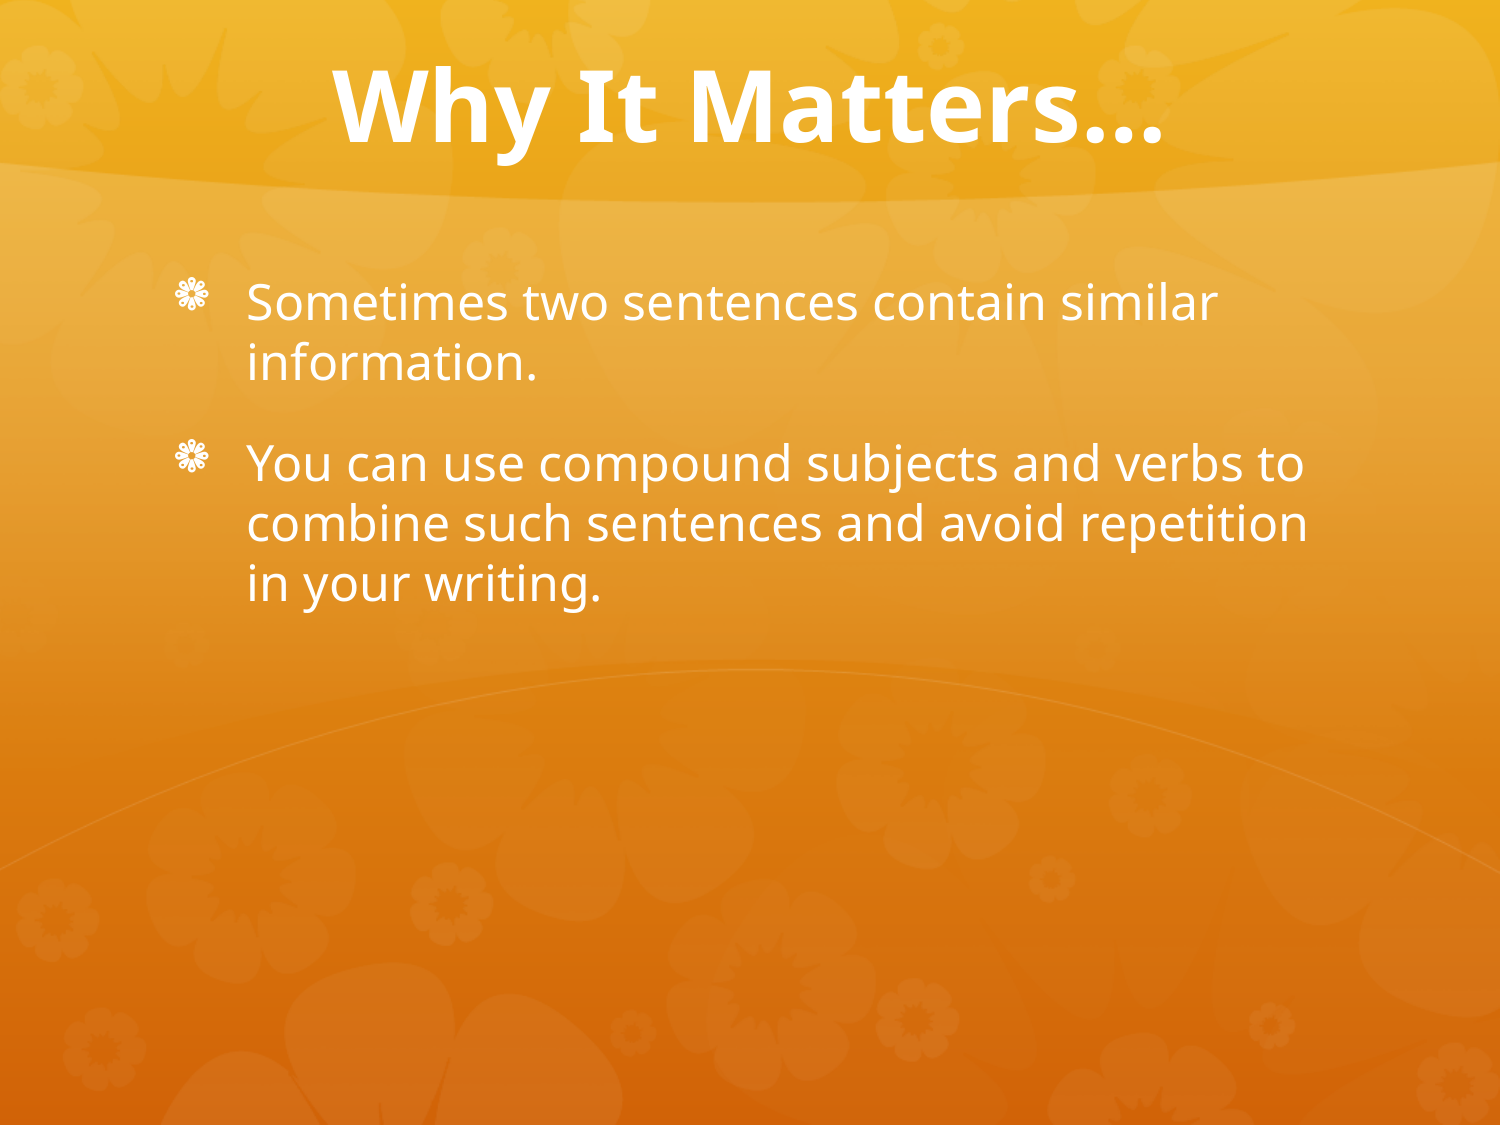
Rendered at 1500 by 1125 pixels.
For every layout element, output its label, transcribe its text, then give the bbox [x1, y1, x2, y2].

picture [0, 0, 1500, 1125]
title Why It Matters… [127, 14, 1372, 203]
list Sometimes two sentences contain similar information. You can use compound subjects and verbs to combine such sentences and avoid repetition in your writing. [156, 262, 1344, 967]
